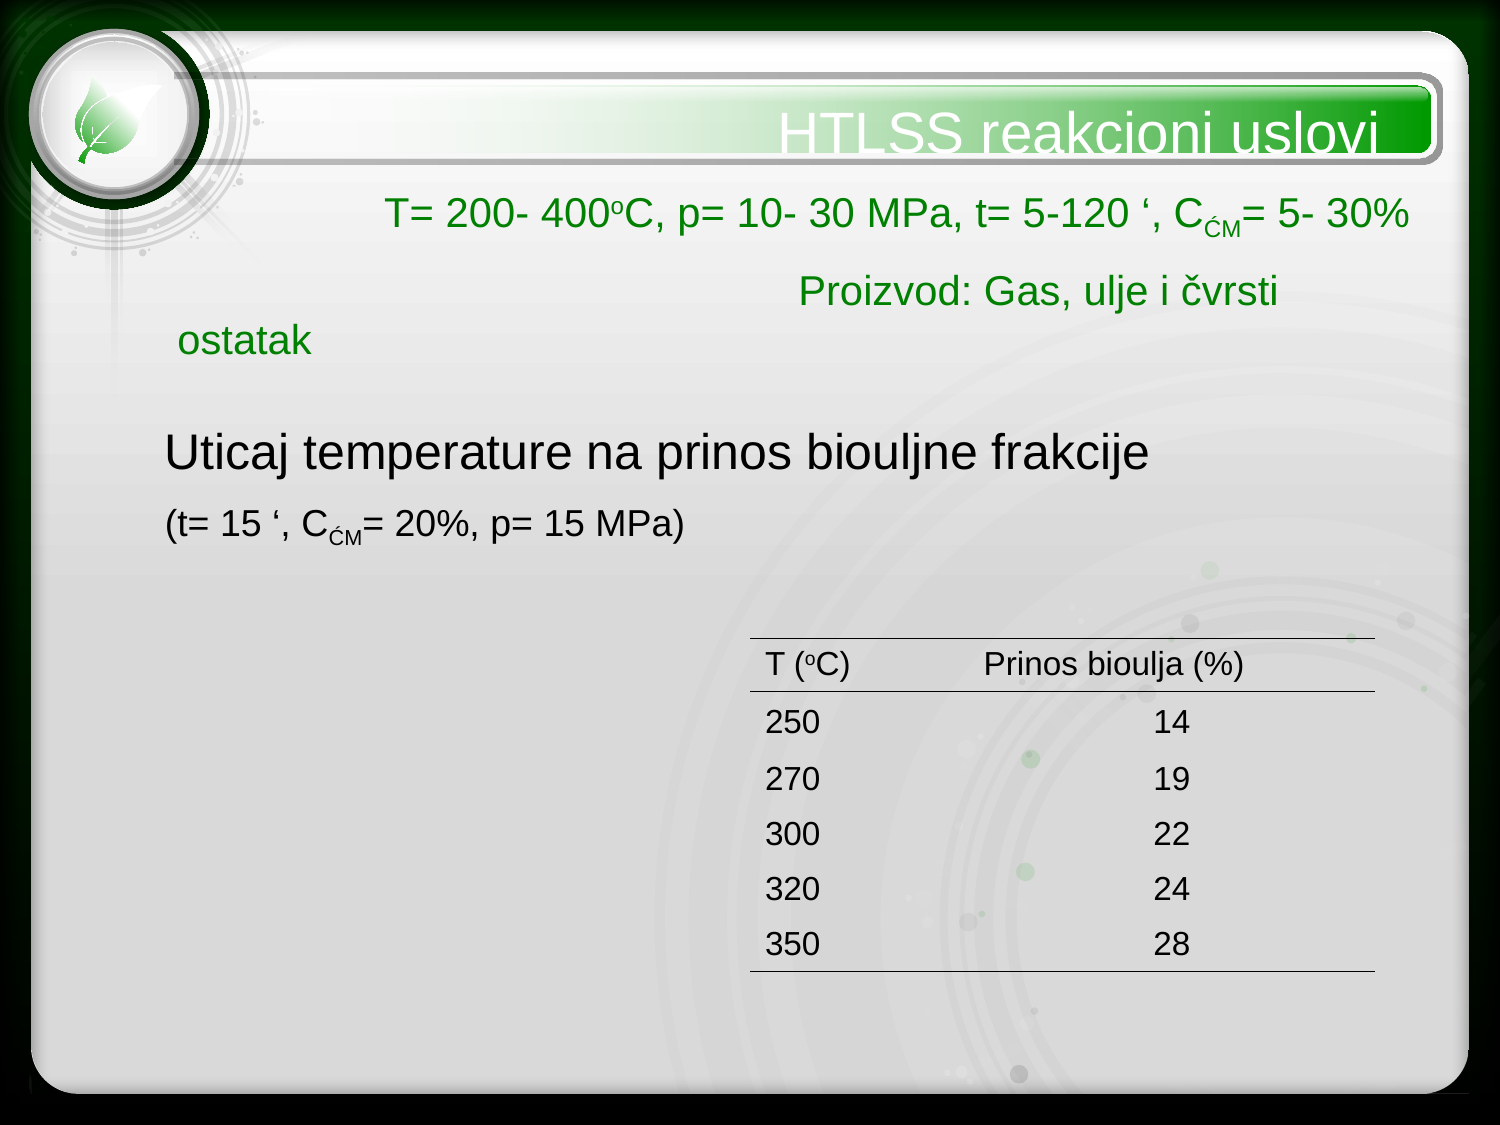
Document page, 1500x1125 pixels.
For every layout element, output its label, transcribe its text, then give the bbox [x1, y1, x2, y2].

table_cell 19 [969, 752, 1375, 807]
table_cell 250 [750, 692, 969, 752]
table_cell 14 [969, 692, 1375, 752]
table_header T (oC) [750, 639, 969, 691]
table_header Prinos bioulja (%) [969, 639, 1375, 691]
table_cell 24 [969, 862, 1375, 917]
table_cell 22 [969, 807, 1375, 862]
text_box HTLSS reakcioni uslovi T= 200- 400oC, p= 10- 30 MPa, t= 5-120 ‘, CĆM= 5- 30% Proizvod: Gas, ulje i čvrsti ostatak [162, 87, 1438, 371]
table_cell 320 [750, 862, 969, 917]
table_cell 350 [750, 917, 969, 971]
text_box Uticaj temperature na prinos biouljne frakcije (t= 15 ‘, CĆM= 20%, p= 15 MPa) [149, 412, 1213, 558]
table_cell 28 [969, 917, 1375, 971]
table_cell 300 [750, 807, 969, 862]
table_cell 270 [750, 752, 969, 807]
